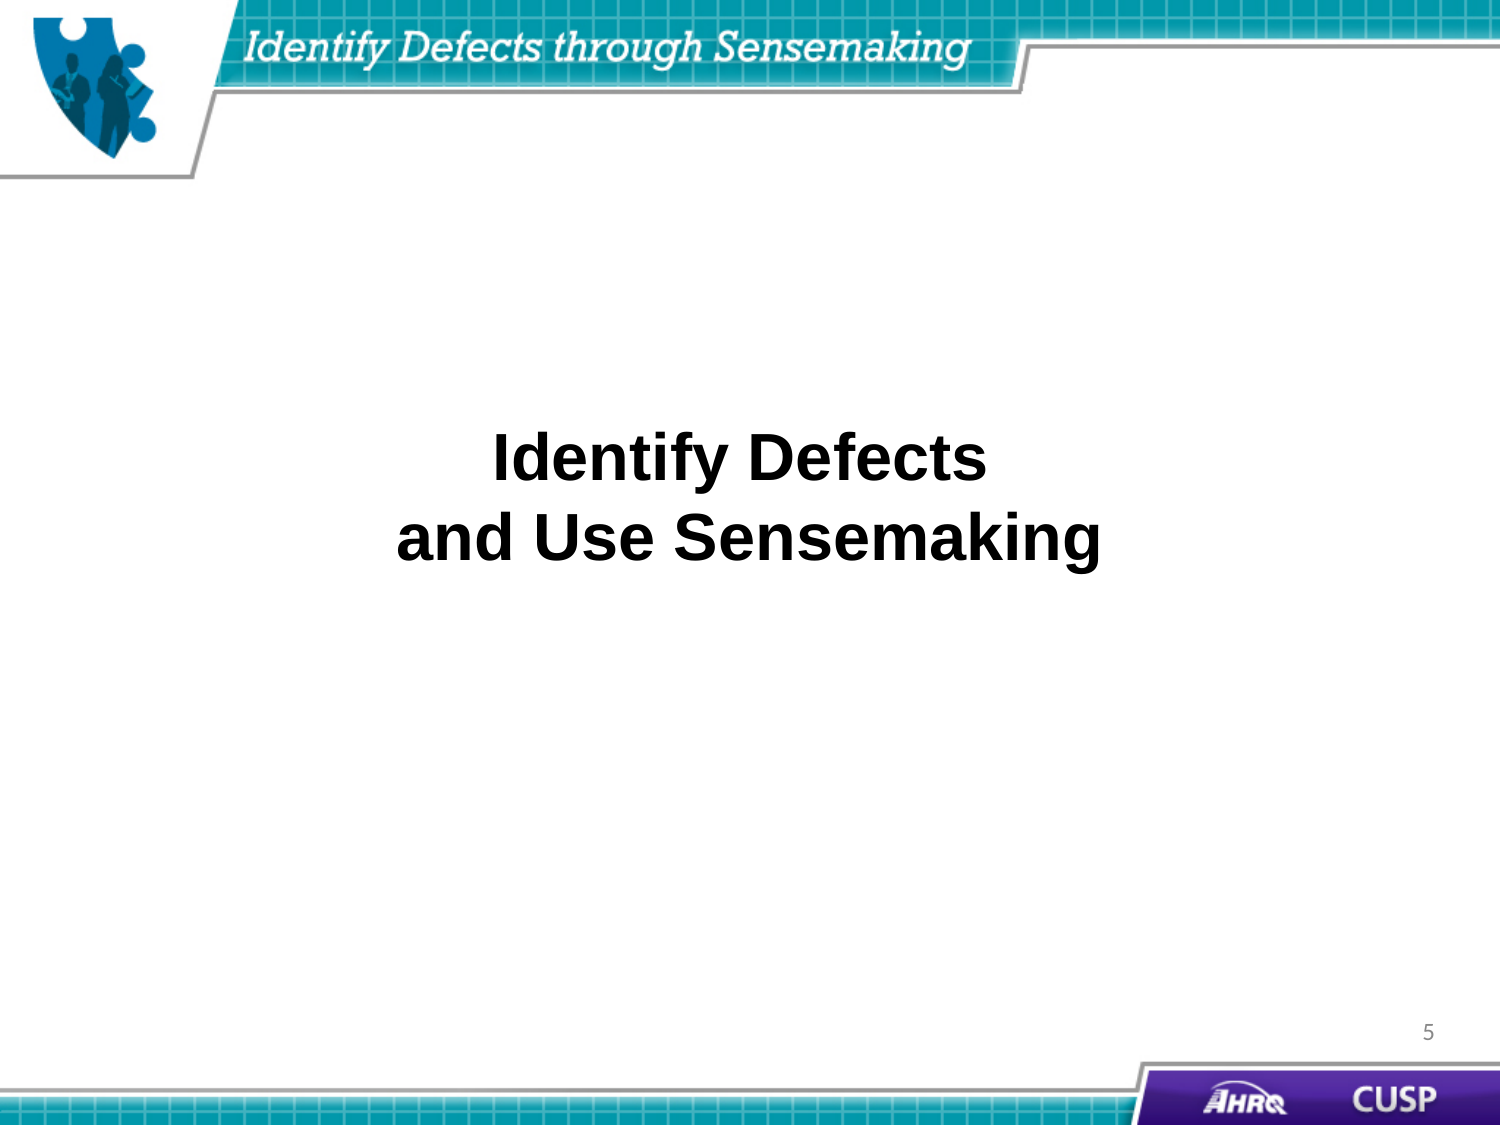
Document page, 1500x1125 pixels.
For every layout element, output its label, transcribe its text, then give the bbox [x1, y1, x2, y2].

slide_number 5 [1100, 999, 1450, 1060]
title Identify Defects and Use Sensemaking [74, 399, 1426, 588]
picture [0, 0, 1500, 1125]
